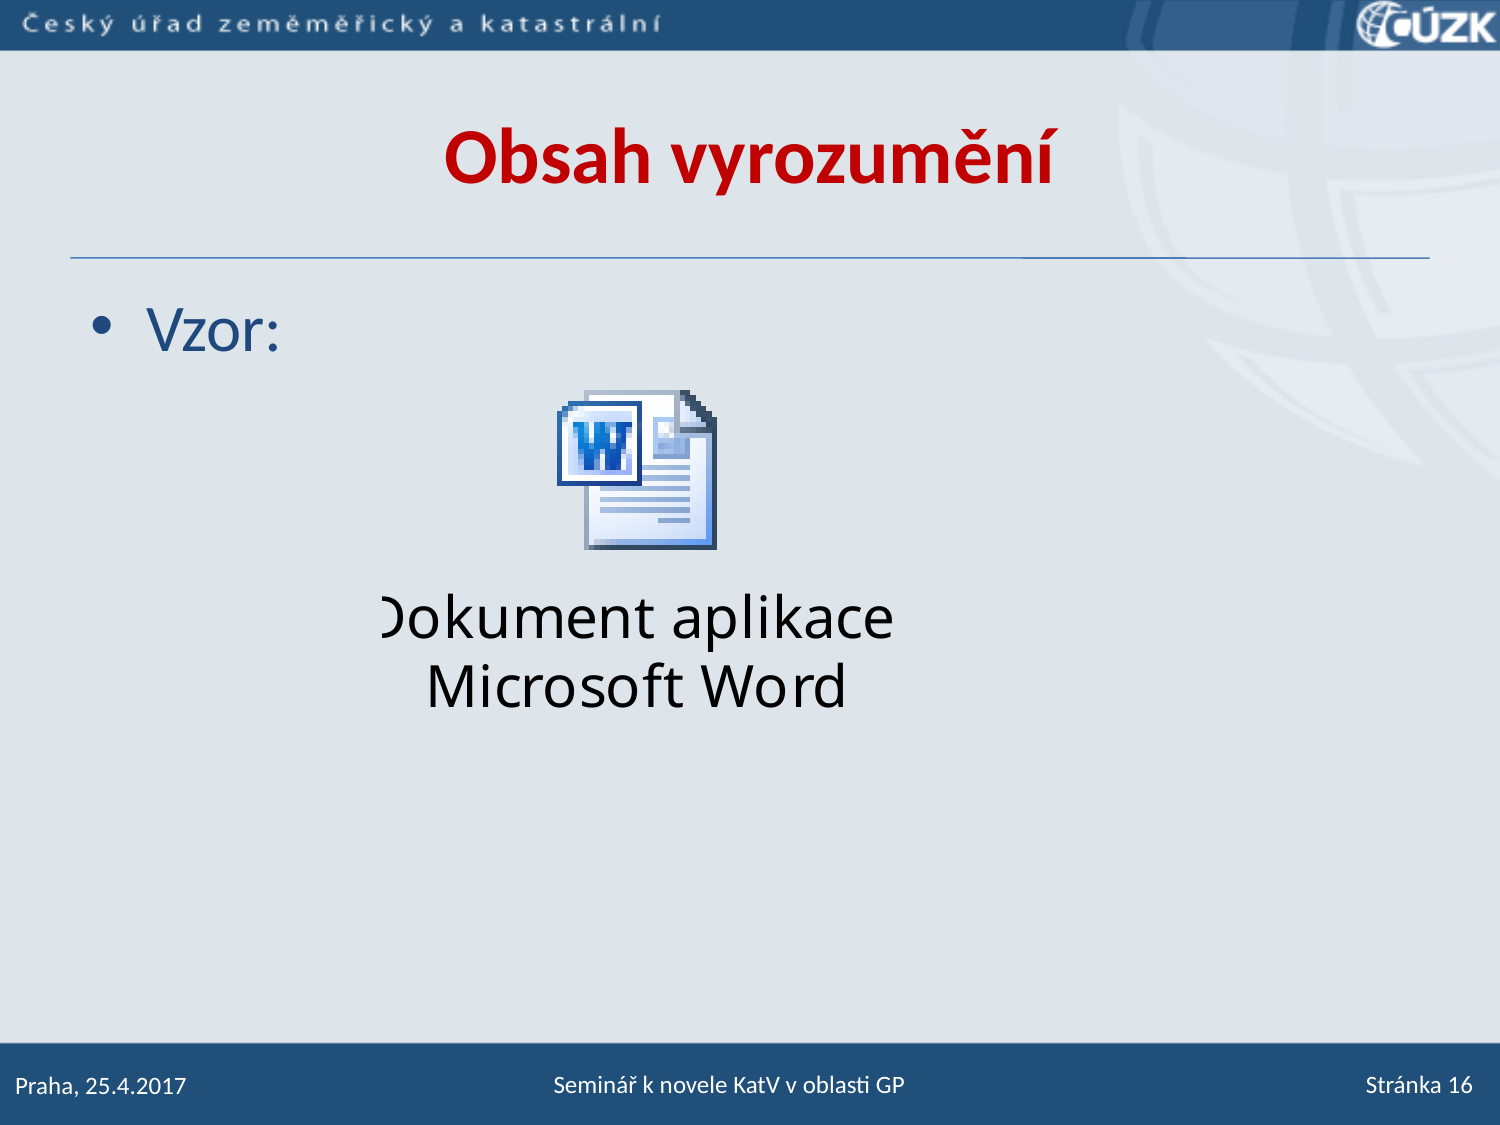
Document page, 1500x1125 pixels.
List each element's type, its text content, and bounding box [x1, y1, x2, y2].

list Vzor: [75, 277, 1425, 1020]
slide_number Stránka 16 [1138, 1053, 1489, 1114]
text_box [382, 385, 892, 784]
title Obsah vyrozumění [75, 58, 1425, 247]
picture [0, 0, 1500, 1125]
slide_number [0, 1054, 350, 1115]
footer Seminář k novele KatV v oblasti GP [492, 1053, 968, 1114]
